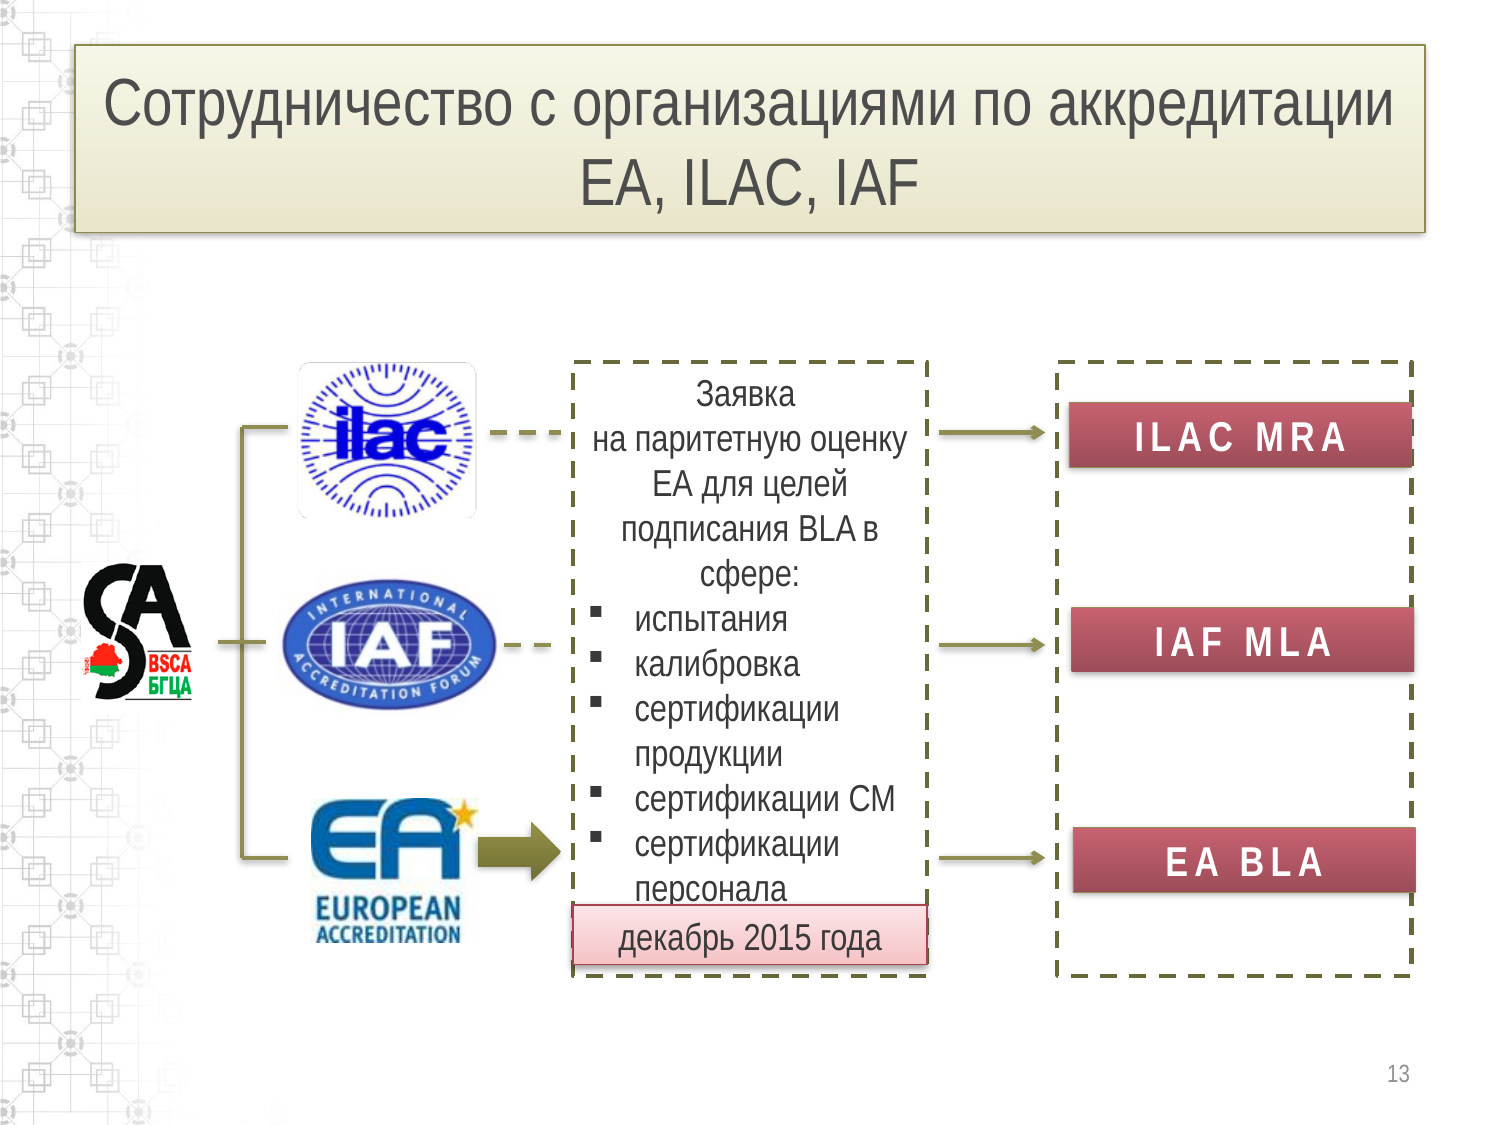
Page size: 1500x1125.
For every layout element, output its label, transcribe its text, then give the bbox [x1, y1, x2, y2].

text_box IAF MLA [1071, 607, 1415, 672]
text_box Заявка на паритетную оценку ЕА для целей подписания BLA в сфере: испытания калибровка сертификации продукции сертификации СМ сертификации персонала [572, 361, 928, 903]
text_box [218, 426, 289, 859]
title Сотрудничество с организациями по аккредитации ЕА, ILAC, IAF [74, 44, 1426, 233]
text_box [1055, 360, 1414, 978]
picture [0, 0, 1500, 1125]
text_box декабрь 2015 года [572, 904, 928, 965]
text_box ILAC MRA [1068, 402, 1412, 468]
text_box EA BLA [1072, 827, 1416, 893]
slide_number 13 [1074, 1042, 1425, 1103]
text_box [571, 973, 928, 978]
text_box [483, 822, 561, 882]
